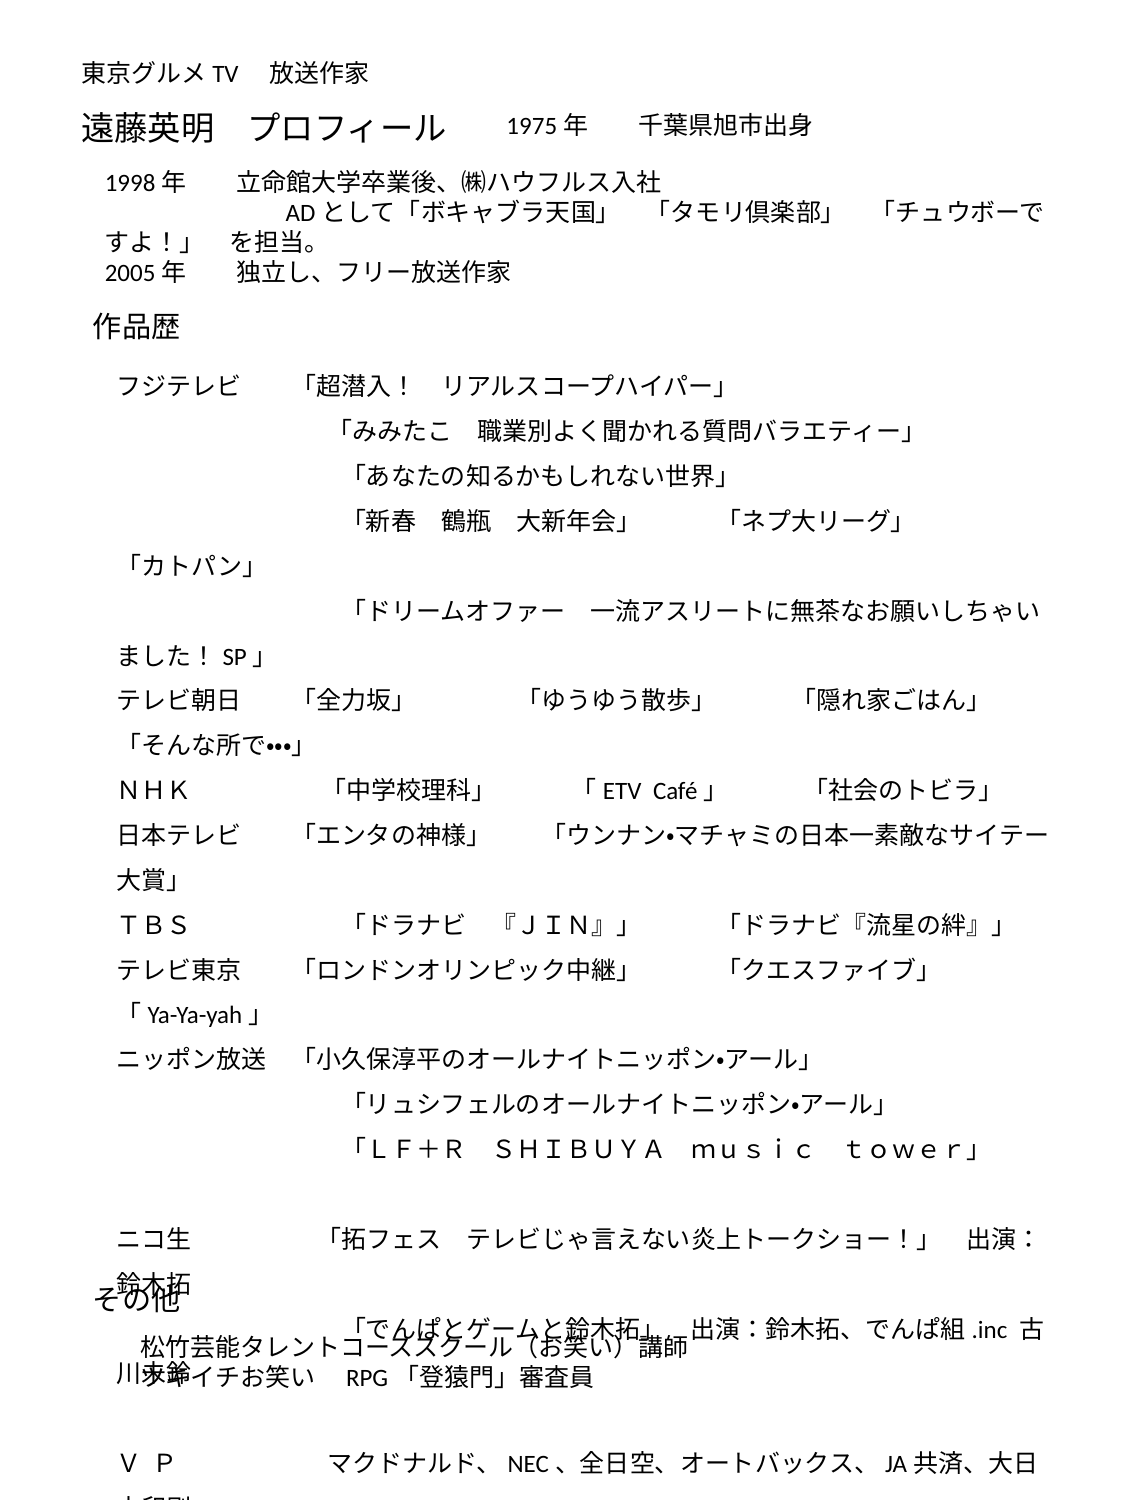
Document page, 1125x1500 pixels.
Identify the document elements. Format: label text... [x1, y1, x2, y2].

text_box 松竹芸能タレントコーススクール（お笑い）講師 ツキイチお笑い RPG「登猿門」審査員 [125, 1323, 1024, 1399]
text_box 1998年 立命館大学卒業後、㈱ハウフルス入社 ADとして「ボキャブラ天国」 「タモリ倶楽部」 「チュウボーですよ！」 を担当。 2005年 独立し、フリー放送作家 [89, 159, 1071, 294]
text_box 1975年 千葉県旭市出身 [491, 102, 846, 147]
text_box フジテレビ 「超潜入！ リアルスコープハイパー」 「みみたこ 職業別よく聞かれる質問バラエティー」 「あなたの知るかもしれない世界」 「新春 鶴瓶 大新年会」 「ネプ大リーグ」 「カトパン」 「ドリームオファー 一流アスリートに無茶なお願いしちゃいました！SP」 テレビ朝日 「全力坂」 「ゆうゆう散歩」 「隠れ家ごはん」 「そんな所で・・・」 ＮＨＫ 「中学校理科」 「ETV Café」 「社会のトビラ」 日本テレビ 「エンタの神様」 「ウンナン・マチャミの日本一素敵なサイテー大賞」 ＴＢＳ 「ドラナビ 『ＪＩＮ』」 「ドラナビ『流星の絆』」 テレビ東京 「ロンドンオリンピック中継」 「クエスファイブ」 「Ya-Ya-yah」 ニッポン放送 「小久保淳平のオールナイトニッポン・アール」 「リュシフェルのオールナイトニッポン・アール」 「ＬＦ＋Ｒ ＳＨＩＢＵＹＡ ｍｕｓｉｃ ｔｏｗｅｒ」 ニコ生 「拓フェス テレビじゃ言えない炎上トークショー！」 出演：鈴木拓 「でんぱとゲームと鈴木拓」 出演：鈴木拓、でんぱ組.inc 古川未鈴 Ｖ Ｐ マクドナルド、NEC、全日空、オートバックス、JA共済、大日本印刷 三菱エレベーター 他多数 [101, 348, 1071, 1500]
title 東京グルメTV 放送作家 遠藤英明 プロフィール [66, 29, 681, 160]
text_box その他 [78, 1273, 338, 1324]
text_box 作品歴 [78, 301, 338, 351]
